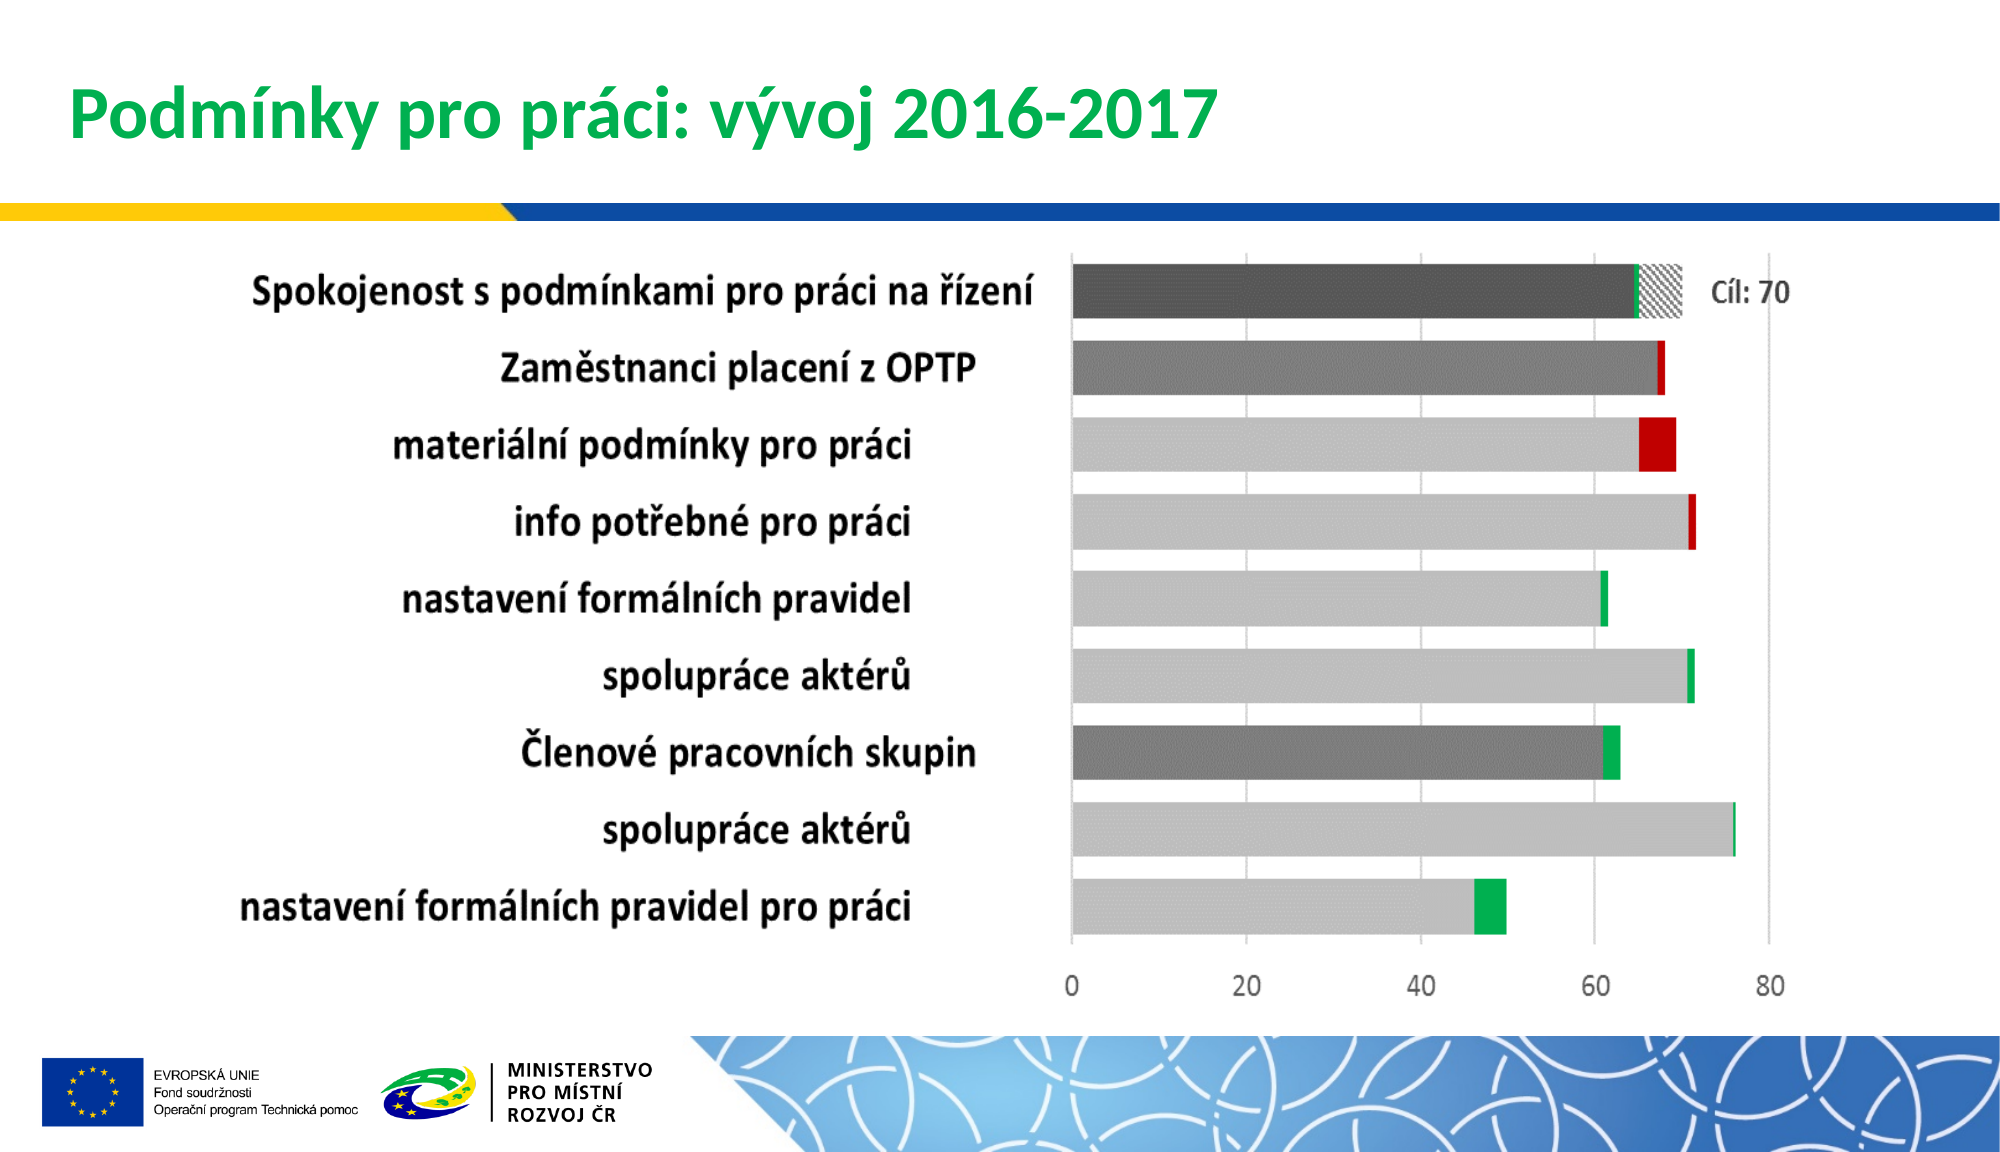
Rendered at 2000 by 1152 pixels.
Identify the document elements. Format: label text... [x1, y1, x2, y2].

picture [680, 1036, 2000, 1152]
text_box Podmínky pro práci: vývoj 2016-2017 [54, 56, 1855, 208]
picture [19, 1035, 674, 1149]
picture [0, 203, 2000, 1024]
